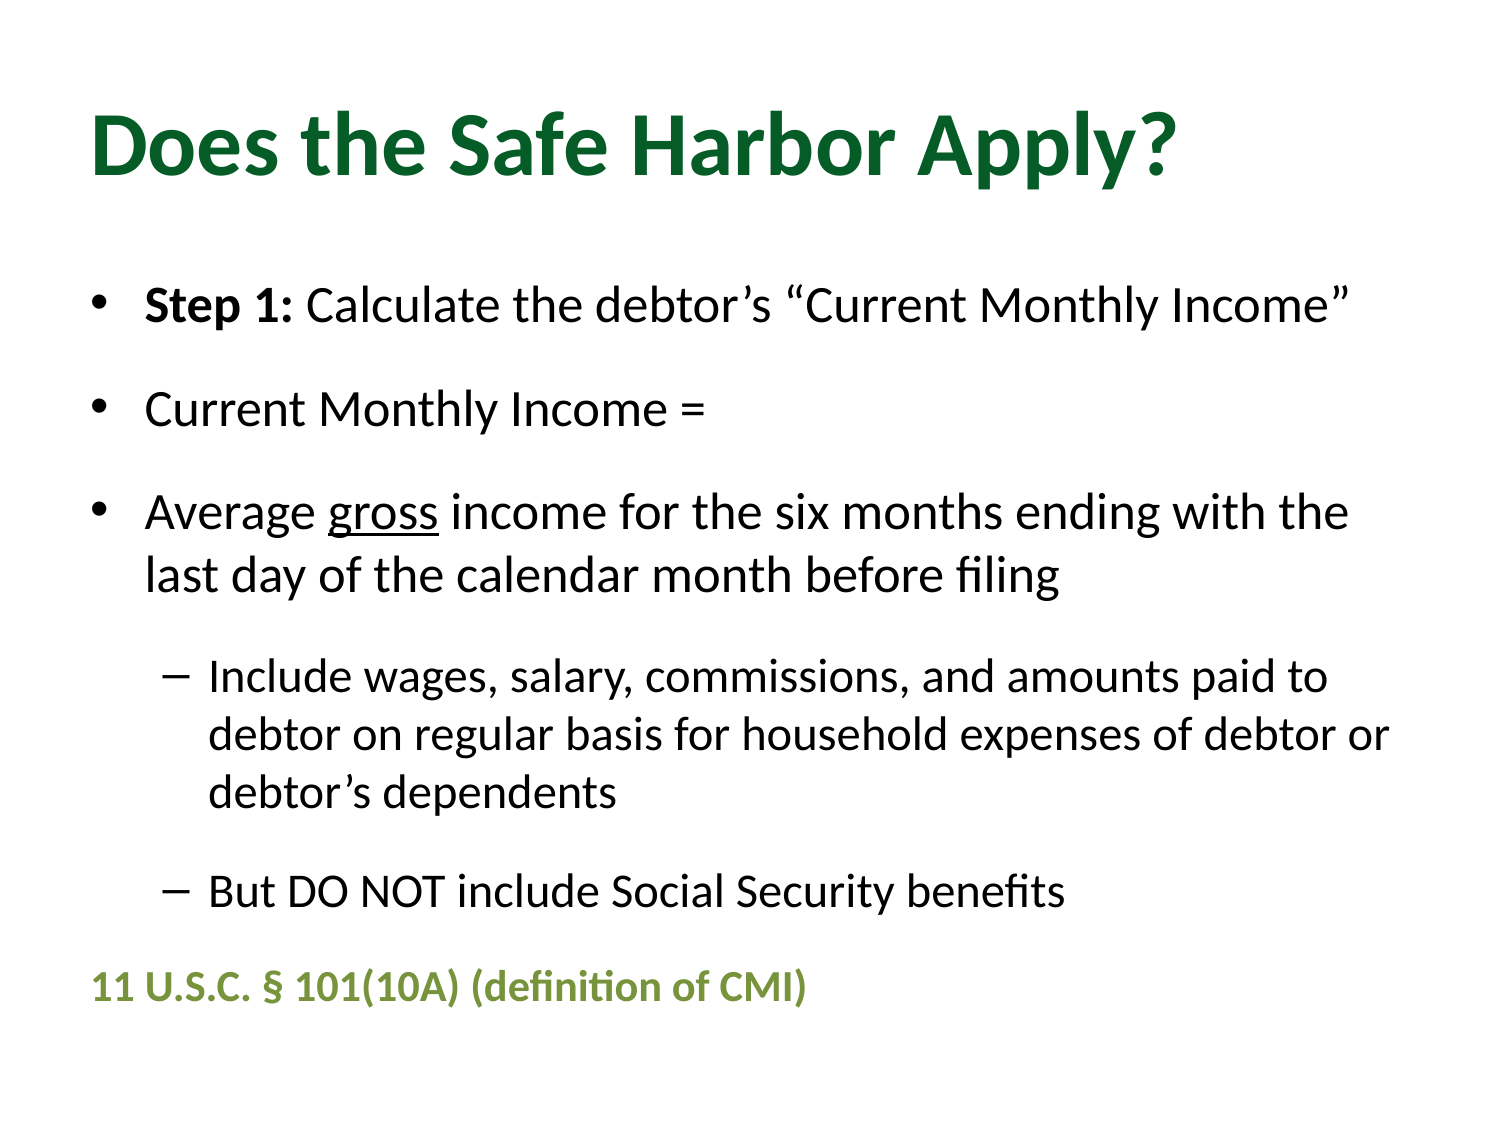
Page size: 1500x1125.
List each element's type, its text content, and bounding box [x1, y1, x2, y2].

title Does the Safe Harbor Apply? [75, 45, 1425, 233]
list Step 1: Calculate the debtor’s “Current Monthly Income” Current Monthly Income = Average gross income for the six months ending with the last day of the calendar month before filing Include wages, salary, commissions, and amounts paid to debtor on regular basis for household expenses of debtor or debtor’s dependents But DO NOT include Social Security benefits 11 U.S.C. § 101(10A) (definition of CMI) [75, 262, 1425, 1025]
